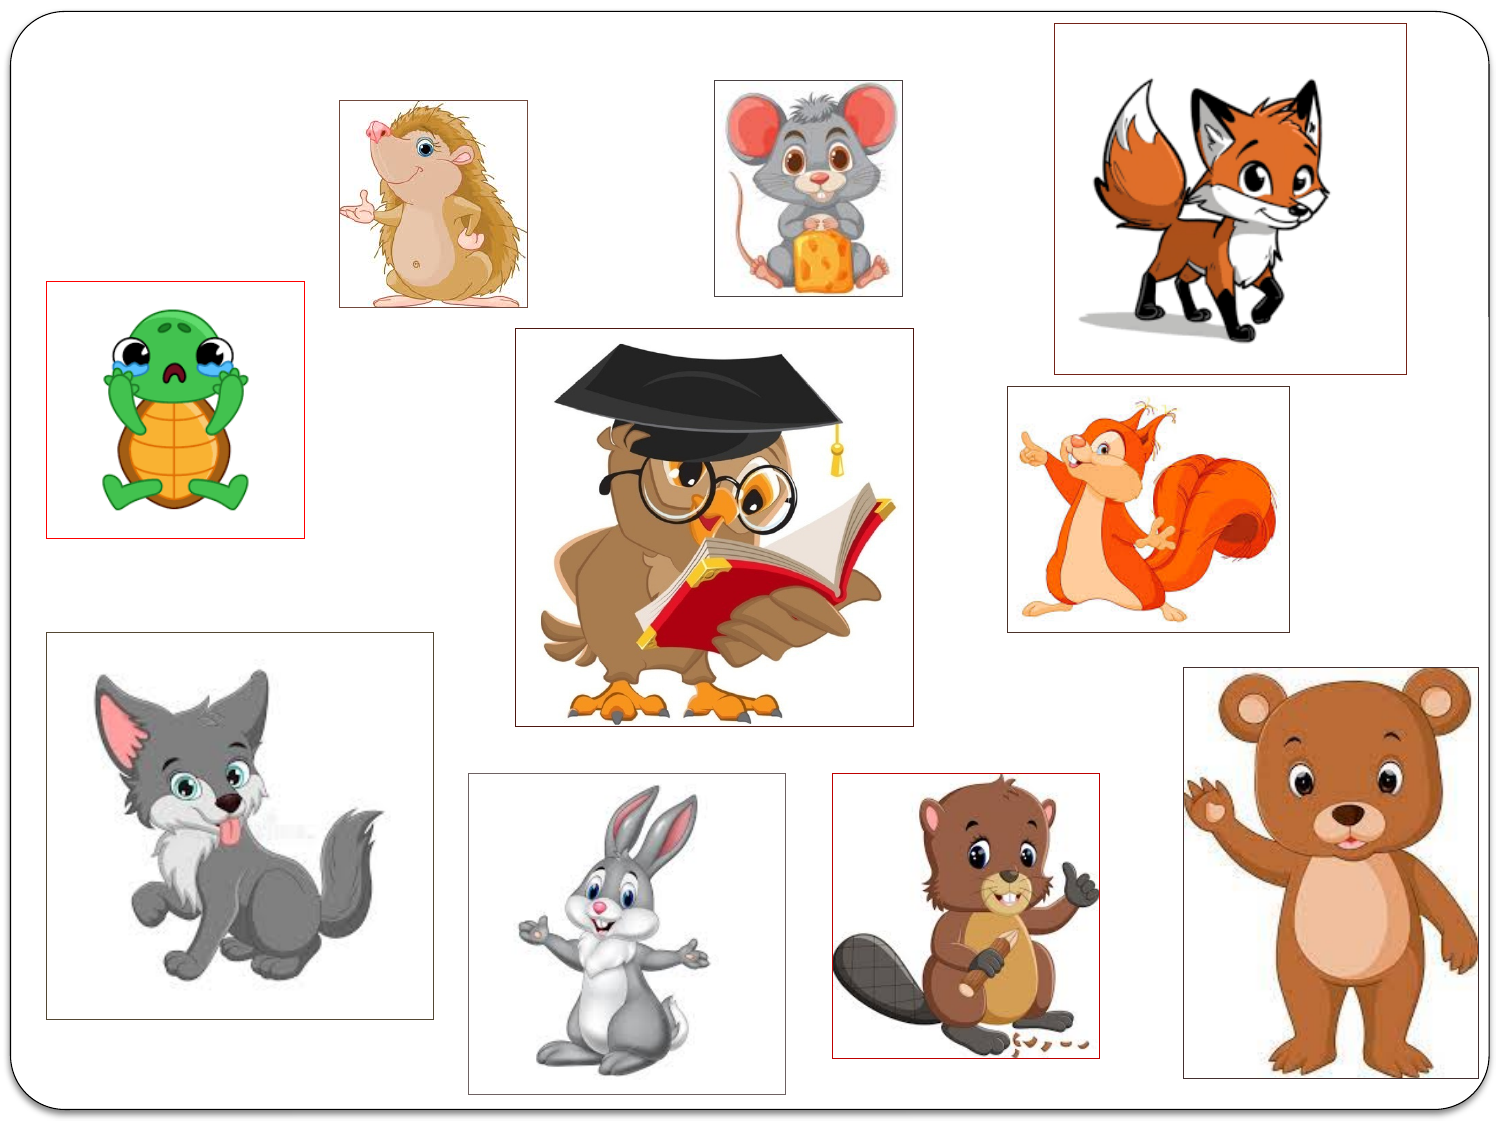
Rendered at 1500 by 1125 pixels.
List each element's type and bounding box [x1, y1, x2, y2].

picture [1183, 667, 1479, 1080]
picture [46, 280, 305, 540]
picture [1007, 386, 1290, 633]
picture [515, 327, 915, 727]
picture [714, 80, 903, 298]
text_box [25, 0, 76, 27]
picture [468, 773, 786, 1095]
picture [46, 632, 434, 1020]
picture [831, 773, 1100, 1059]
picture [1054, 23, 1407, 376]
picture [339, 99, 528, 309]
